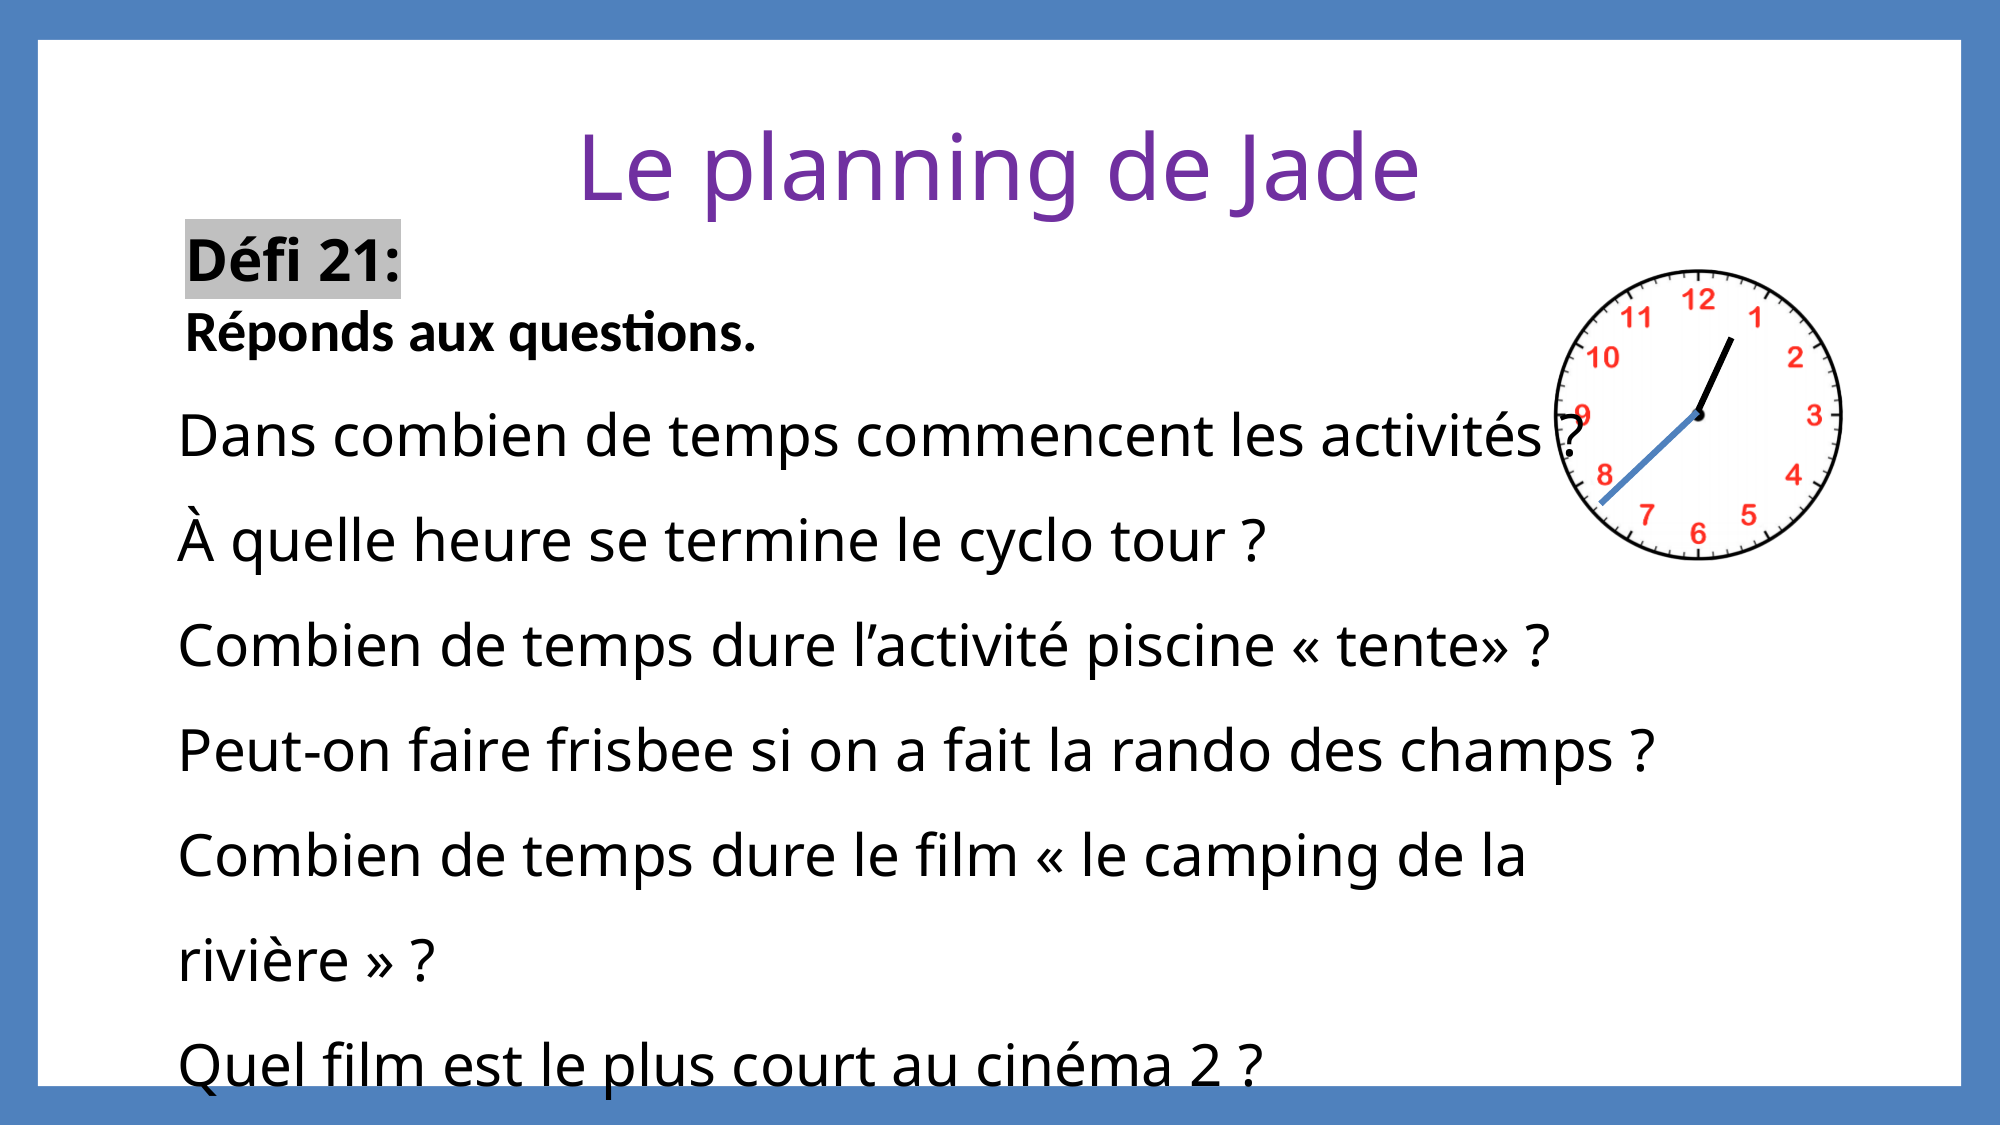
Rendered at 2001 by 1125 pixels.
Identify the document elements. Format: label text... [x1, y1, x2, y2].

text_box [1600, 411, 1698, 505]
title Le planning de Jade [189, 52, 1810, 259]
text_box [1697, 337, 1732, 412]
text_box Défi 21: Réponds aux questions. Dans combien de temps commencent les activités ? À quelle heure se termine le cyclo tour ? Combien de temps dure l’activité piscine « tente» ? Peut-on faire frisbee si on a fait la rando des champs ? Combien de temps dure le film « le camping de la rivière » ? Quel film est le plus court au cinéma 2 ? À quelle heure se termine le film « French Holidays » ? [163, 216, 1762, 1125]
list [1548, 260, 1847, 563]
